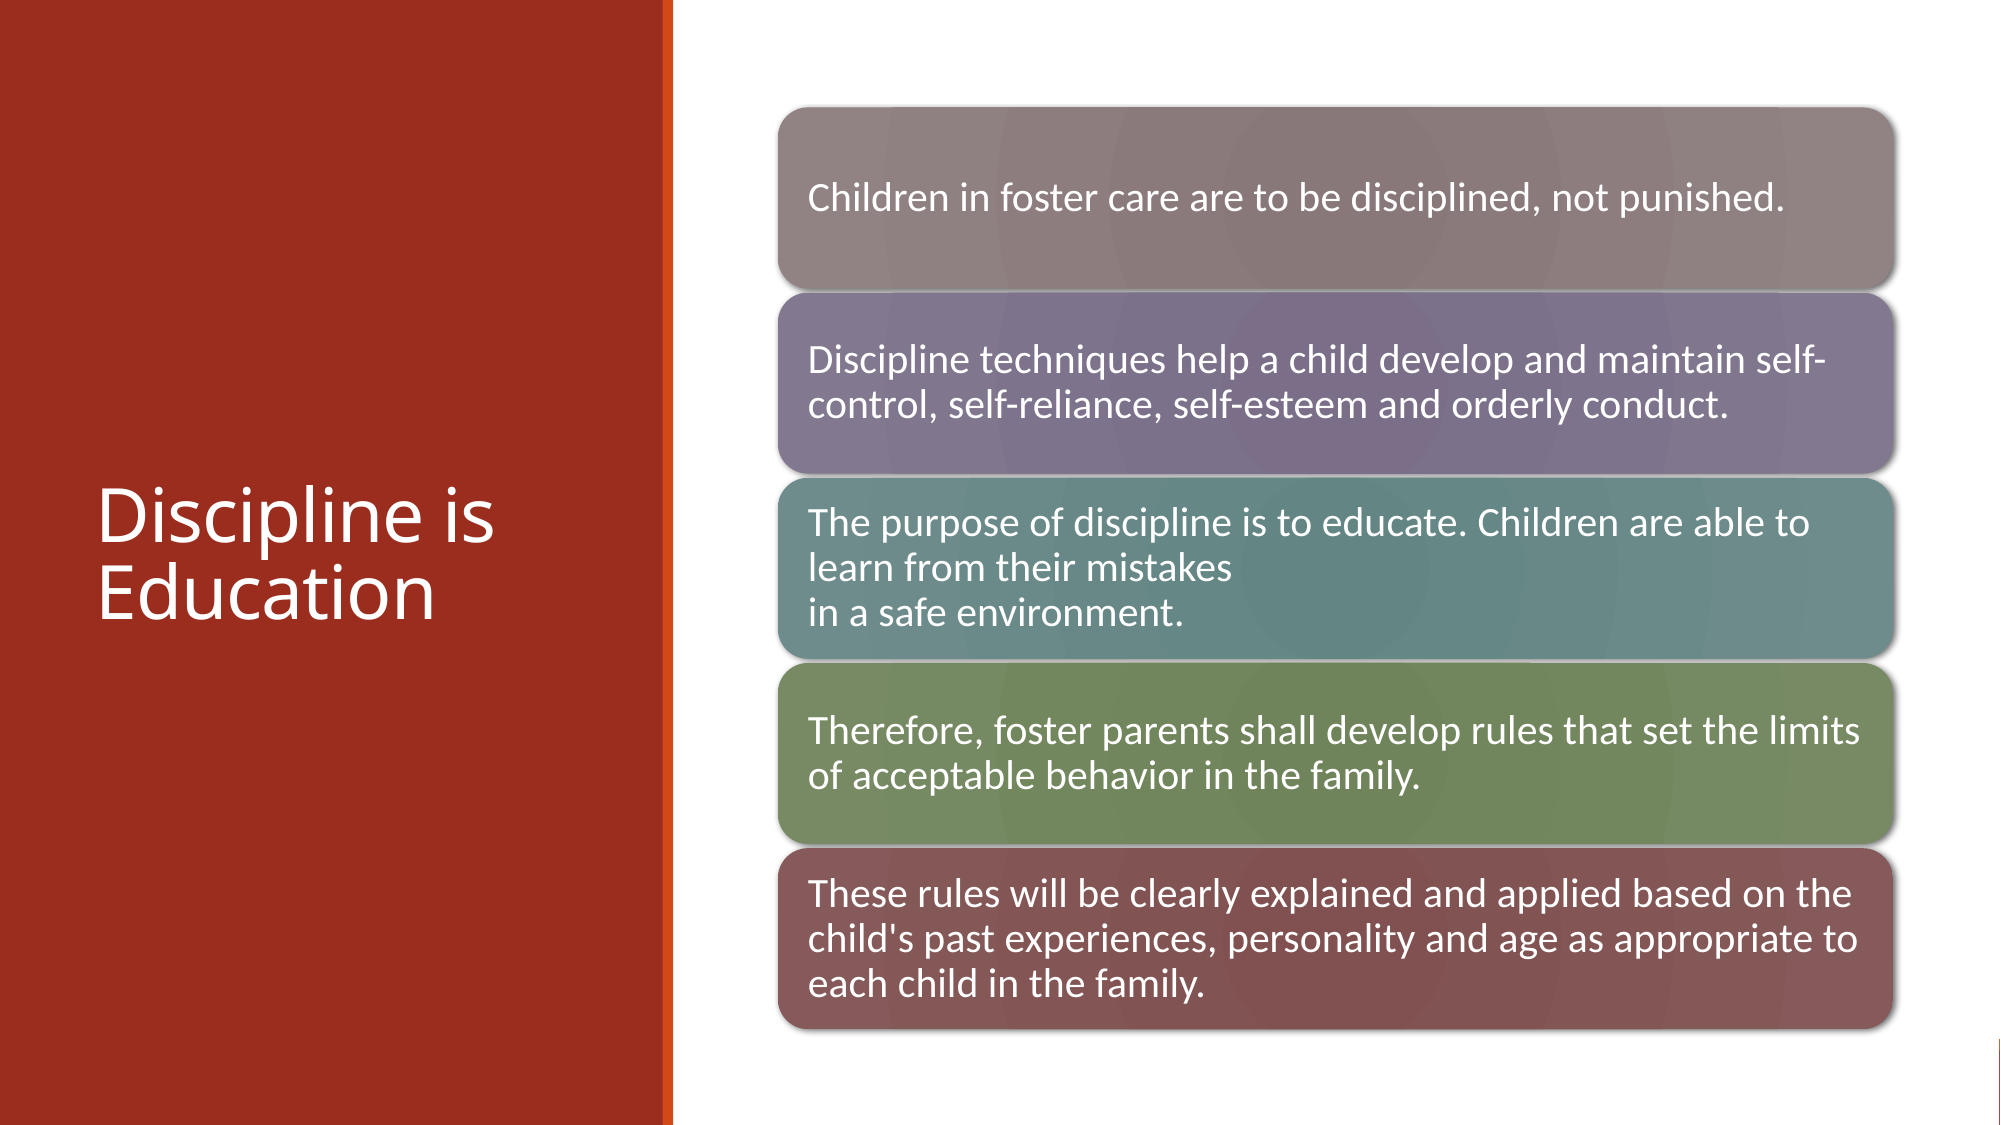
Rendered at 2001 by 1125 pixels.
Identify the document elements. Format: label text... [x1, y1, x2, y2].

text_box [0, 0, 661, 1125]
title Discipline is Education [80, 84, 587, 1032]
text_box [661, 0, 674, 1125]
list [777, 104, 1894, 1033]
text_box [674, 0, 2000, 1125]
